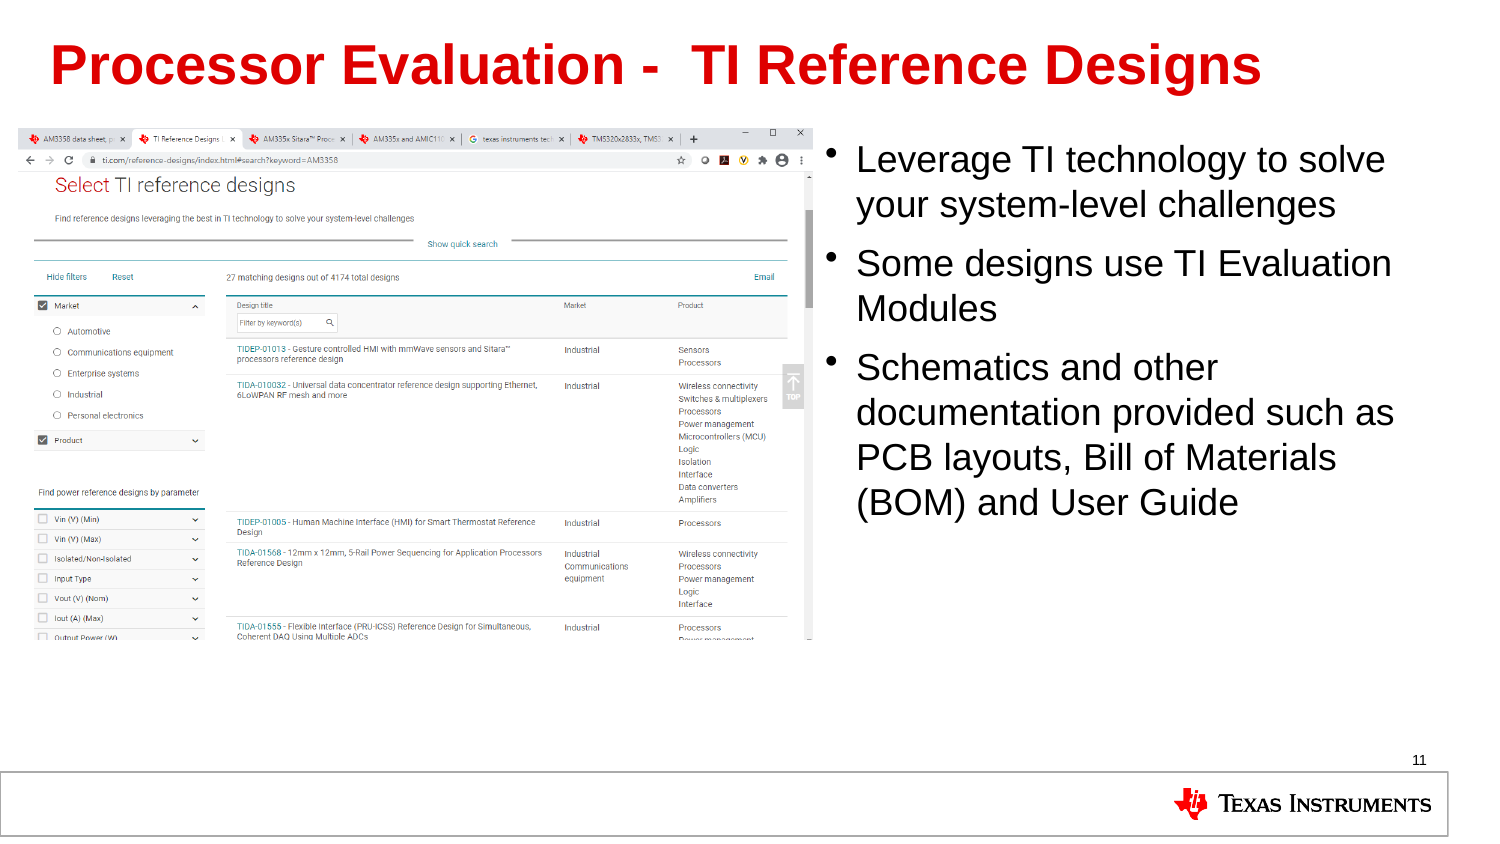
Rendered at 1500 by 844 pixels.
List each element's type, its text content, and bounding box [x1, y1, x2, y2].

list Leverage TI technology to solve your system-level challenges Some designs use TI Evaluation Modules Schematics and other documentation provided such as PCB layouts, Bill of Materials (BOM) and User Guide [812, 128, 1444, 738]
picture [1174, 788, 1431, 820]
slide_number 11 [1089, 744, 1440, 770]
title Processor Evaluation - TI Reference Designs [37, 17, 1426, 119]
picture [18, 128, 813, 641]
